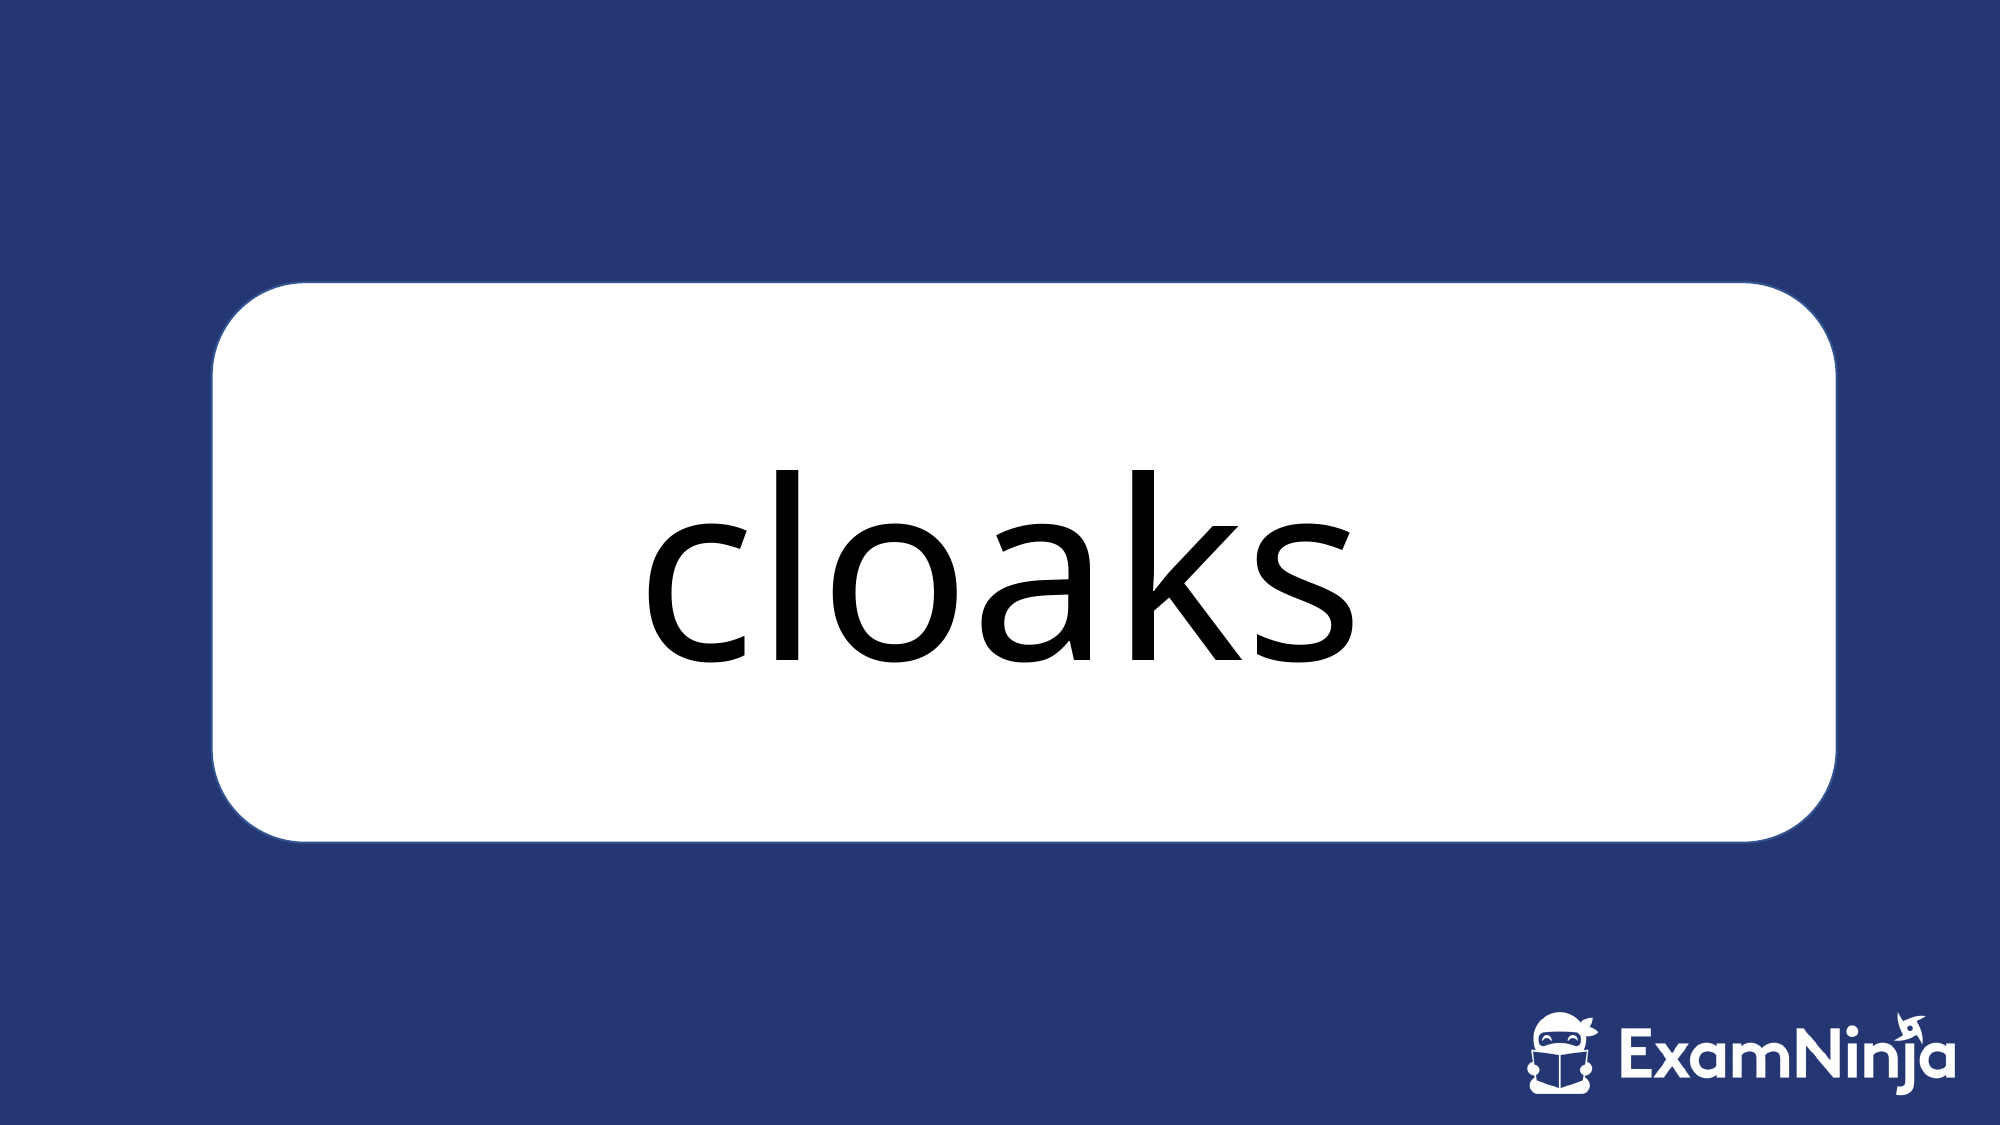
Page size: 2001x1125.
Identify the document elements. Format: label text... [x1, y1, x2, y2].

text_box [210, 281, 1838, 403]
picture [1501, 1003, 1979, 1102]
text_box [210, 719, 1838, 844]
text_box cloaks [143, 403, 1857, 719]
